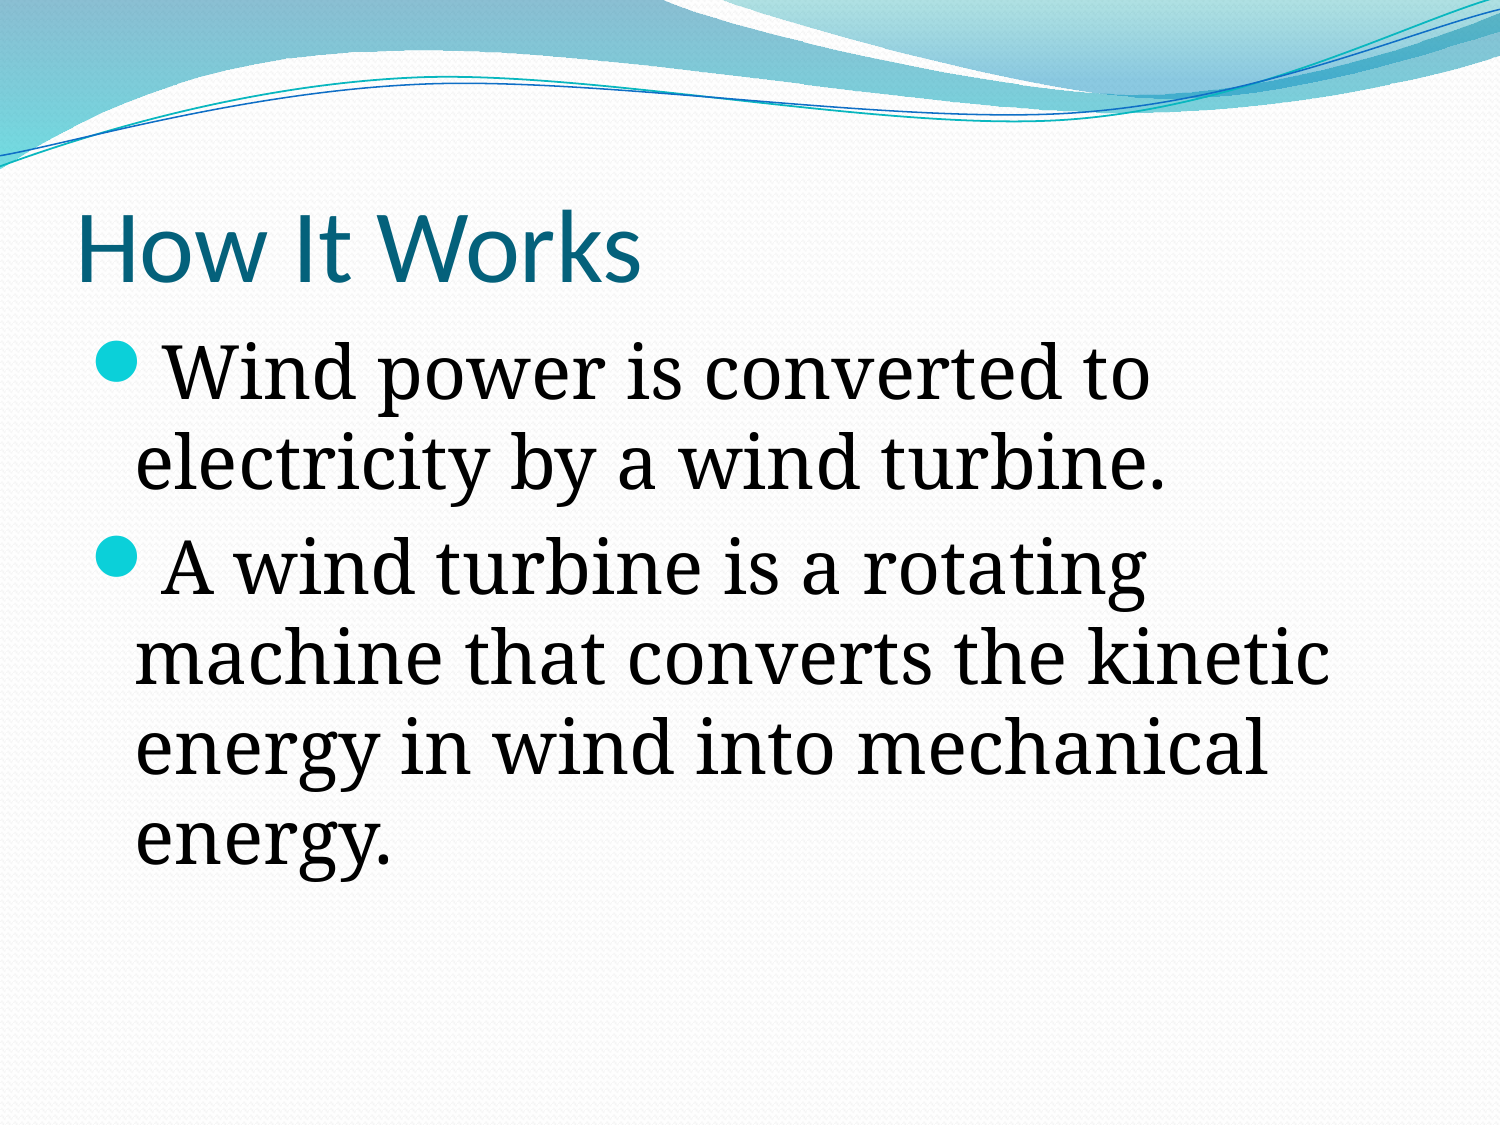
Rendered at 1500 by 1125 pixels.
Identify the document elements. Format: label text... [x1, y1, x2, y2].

title How It Works [75, 115, 1425, 303]
list Wind power is converted to electricity by a wind turbine. A wind turbine is a rotating machine that converts the kinetic energy in wind into mechanical energy. [75, 317, 1425, 1038]
